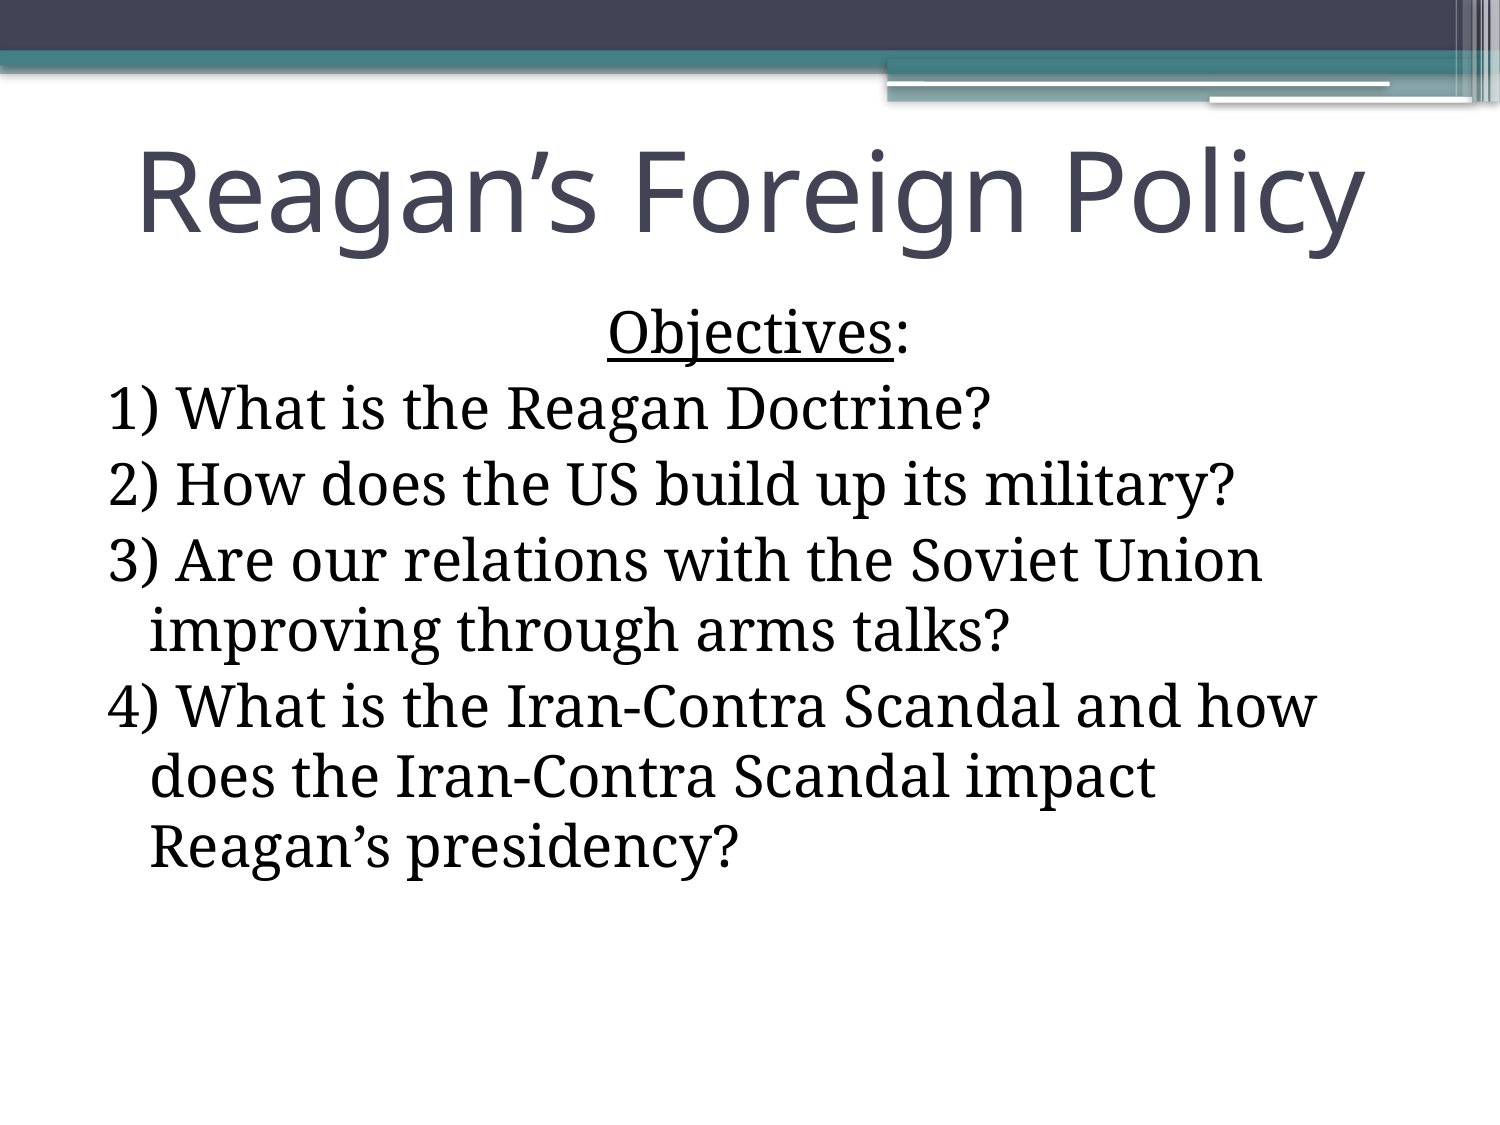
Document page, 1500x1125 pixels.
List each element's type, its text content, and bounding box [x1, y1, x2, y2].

list Objectives: 1) What is the Reagan Doctrine? 2) How does the US build up its military? 3) Are our relations with the Soviet Union improving through arms talks? 4) What is the Iran-Contra Scandal and how does the Iran-Contra Scandal impact Reagan’s presidency? [75, 287, 1425, 1079]
title Reagan’s Foreign Policy [75, 99, 1425, 275]
